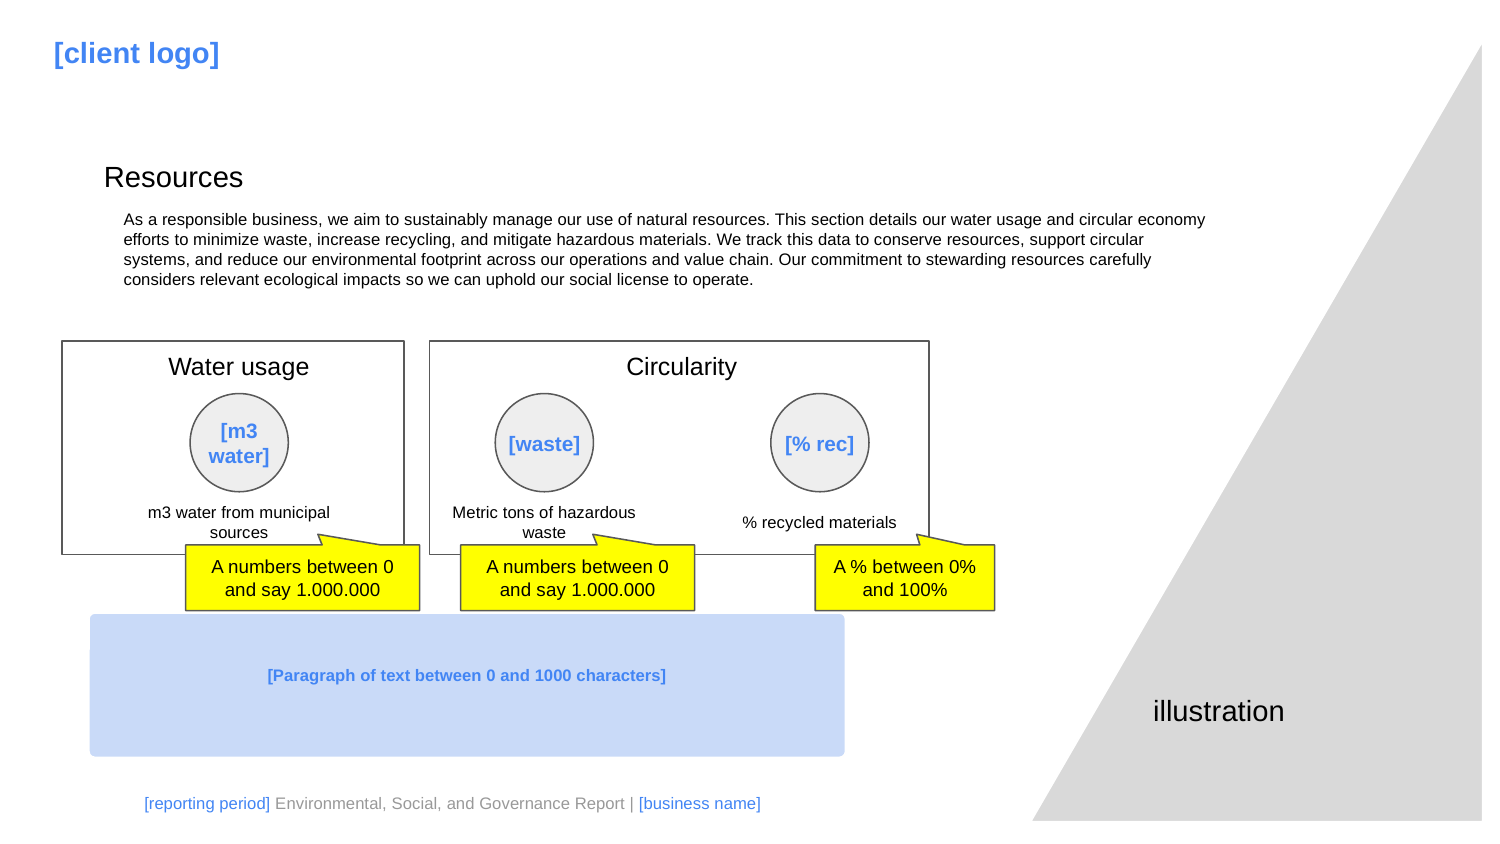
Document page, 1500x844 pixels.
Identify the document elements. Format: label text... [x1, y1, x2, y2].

text_box [1030, 41, 1483, 822]
text_box Metric tons of hazardous waste [429, 471, 660, 573]
text_box A numbers between 0 and say 1.000.000 [185, 534, 420, 611]
text_box [776, 393, 864, 420]
text_box A numbers between 0 and say 1.000.000 [460, 534, 695, 611]
text_box As a responsible business, we aim to sustainably manage our use of natural resources. This section details our water usage and circular economy efforts to minimize waste, increase recycling, and mitigate hazardous materials. We track this data to conserve resources, support circular systems, and reduce our environmental footprint across our operations and value chain. Our commitment to stewarding resources carefully considers relevant ecological impacts so we can uphold our social license to operate. [108, 193, 1223, 339]
text_box [client logo] [23, 18, 258, 84]
text_box A % between 0% and 100% [815, 534, 995, 611]
text_box m3 water from municipal sources [124, 471, 354, 573]
text_box [260, 340, 404, 544]
text_box Resources [88, 143, 793, 209]
text_box Water usage [139, 339, 340, 397]
text_box [195, 465, 283, 471]
text_box [61, 340, 218, 555]
text_box illustration [1138, 677, 1500, 743]
text_box [776, 465, 864, 471]
text_box [reporting period] Environmental, Social, and Governance Report | [business name] [129, 782, 875, 823]
text_box [m3 water] [174, 420, 304, 465]
text_box [waste] [479, 420, 609, 465]
text_box [% rec] [755, 420, 885, 465]
text_box % recycled materials [705, 471, 935, 573]
text_box [500, 393, 588, 420]
text_box Circularity [581, 339, 782, 397]
text_box [500, 465, 589, 471]
text_box [195, 393, 283, 420]
text_box [Paragraph of text between 0 and 1000 characters] [88, 613, 846, 758]
text_box [429, 340, 929, 555]
